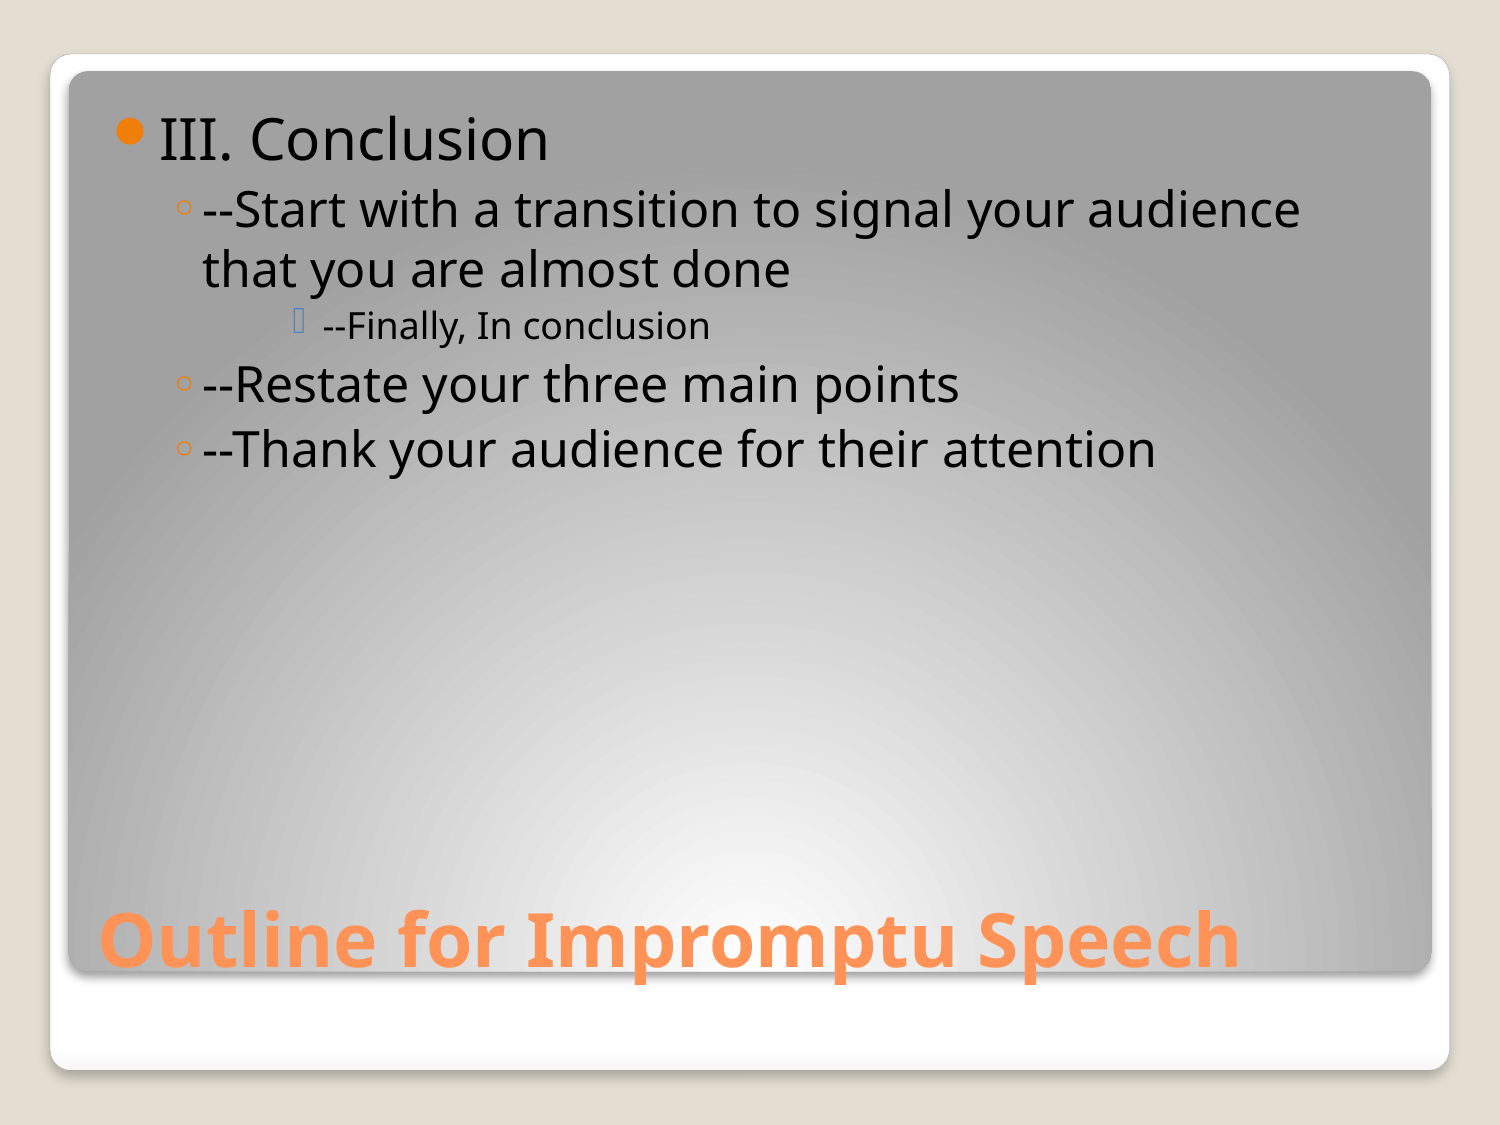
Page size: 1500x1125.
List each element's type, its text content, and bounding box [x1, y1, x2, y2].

list III. Conclusion --Start with a transition to signal your audience that you are almost done --Finally, In conclusion --Restate your three main points --Thank your audience for their attention [82, 86, 1425, 774]
title Outline for Impromptu Speech [82, 817, 1425, 990]
